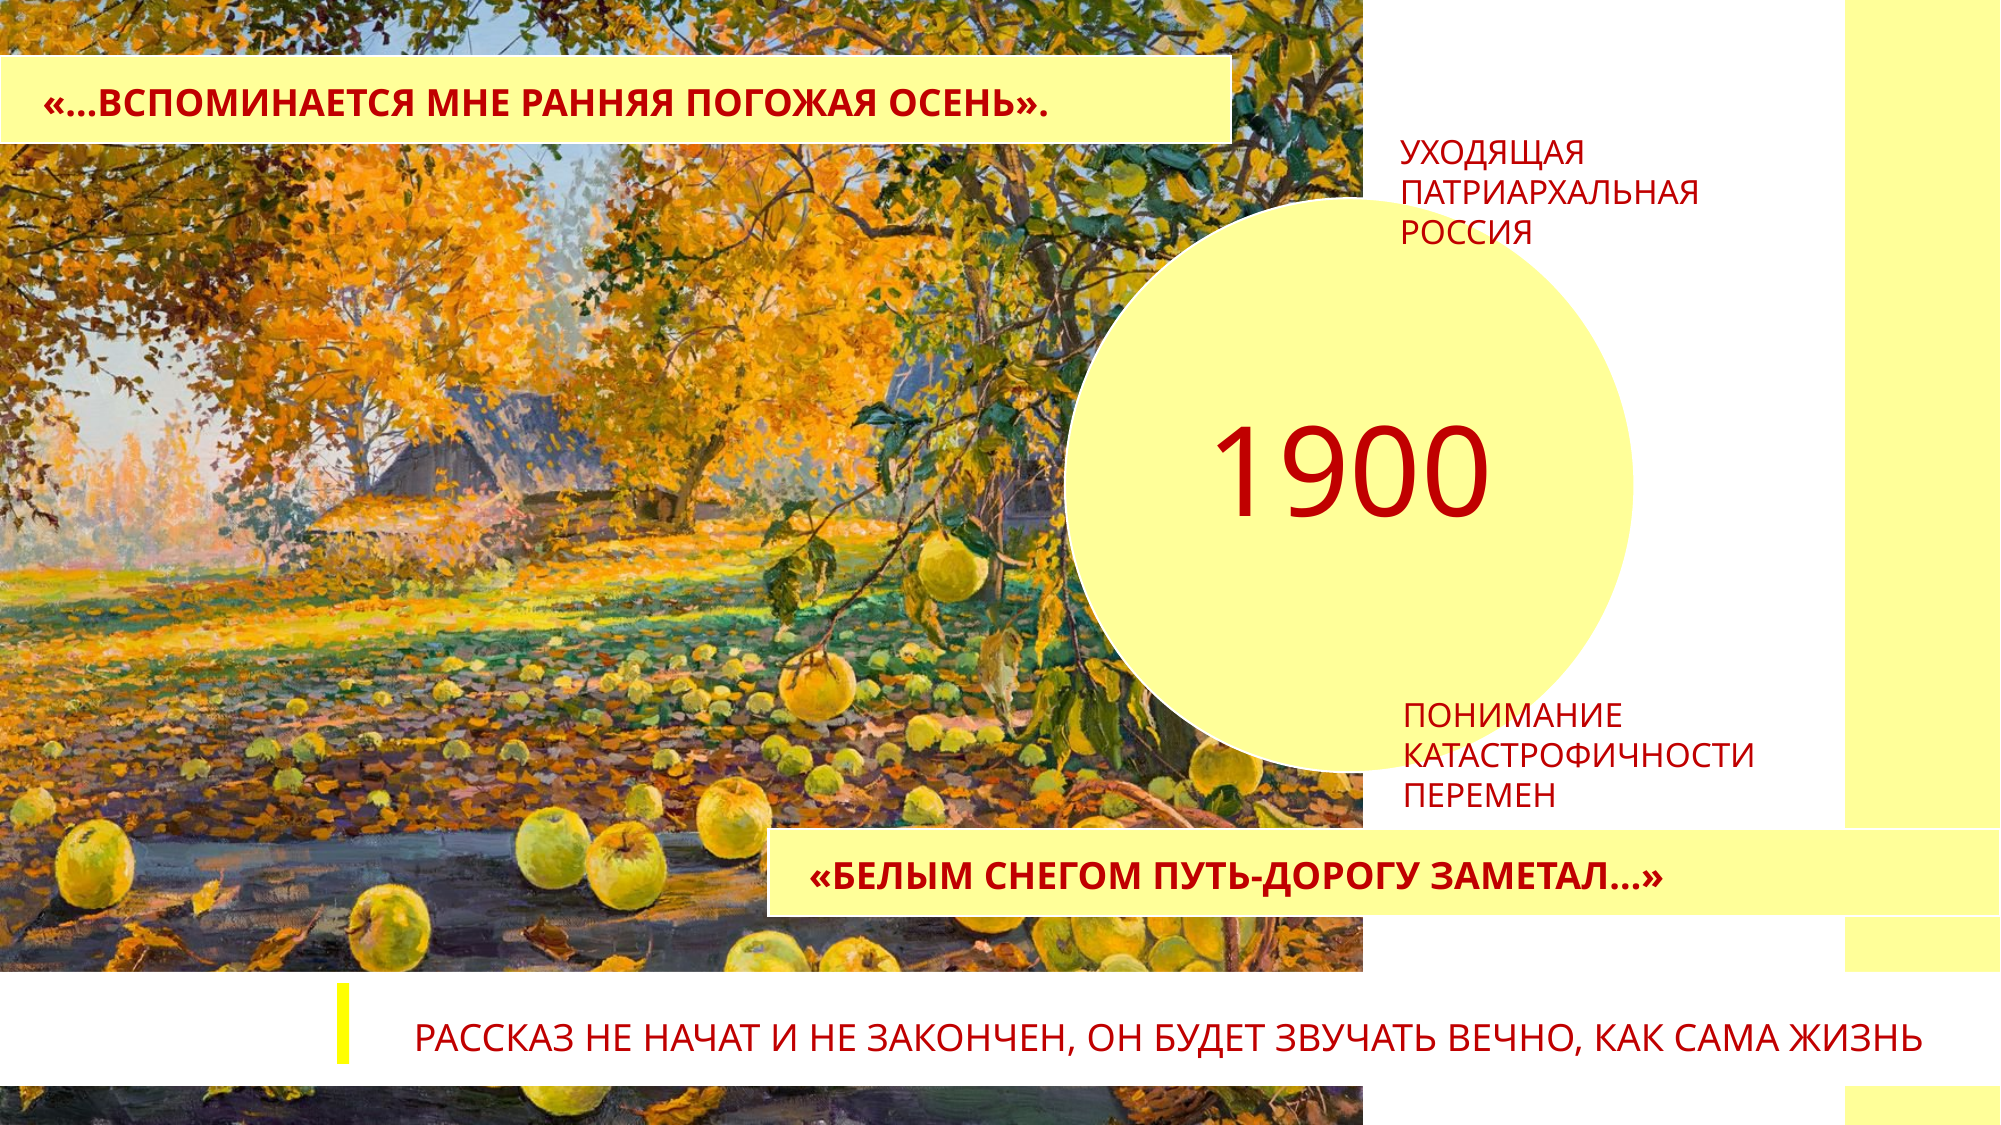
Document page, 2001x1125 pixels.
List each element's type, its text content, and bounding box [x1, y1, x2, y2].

text_box [1363, 197, 1636, 773]
text_box [1844, 0, 2000, 828]
picture [0, 0, 1363, 1125]
text_box ПОНИМАНИЕ КАТАСТРОФИЧНОСТИ ПЕРЕМЕН [1387, 686, 1780, 822]
text_box [1363, 971, 2000, 1087]
text_box [1844, 917, 2000, 971]
text_box «БЕЛЫМ СНЕГОМ ПУТЬ-ДОРОГУ ЗАМЕТАЛ…» [1363, 844, 1681, 905]
text_box [1363, 828, 2000, 917]
text_box УХОДЯЩАЯ ПАТРИАРХАЛЬНАЯ РОССИЯ [1385, 123, 1725, 259]
text_box РАССКАЗ НЕ НАЧАТ И НЕ ЗАКОНЧЕН, ОН БУДЕТ ЗВУЧАТЬ ВЕЧНО, КАК САМА ЖИЗНЬ [1363, 1006, 1940, 1066]
text_box [1844, 1087, 2000, 1125]
text_box 1900 [1363, 383, 1508, 549]
